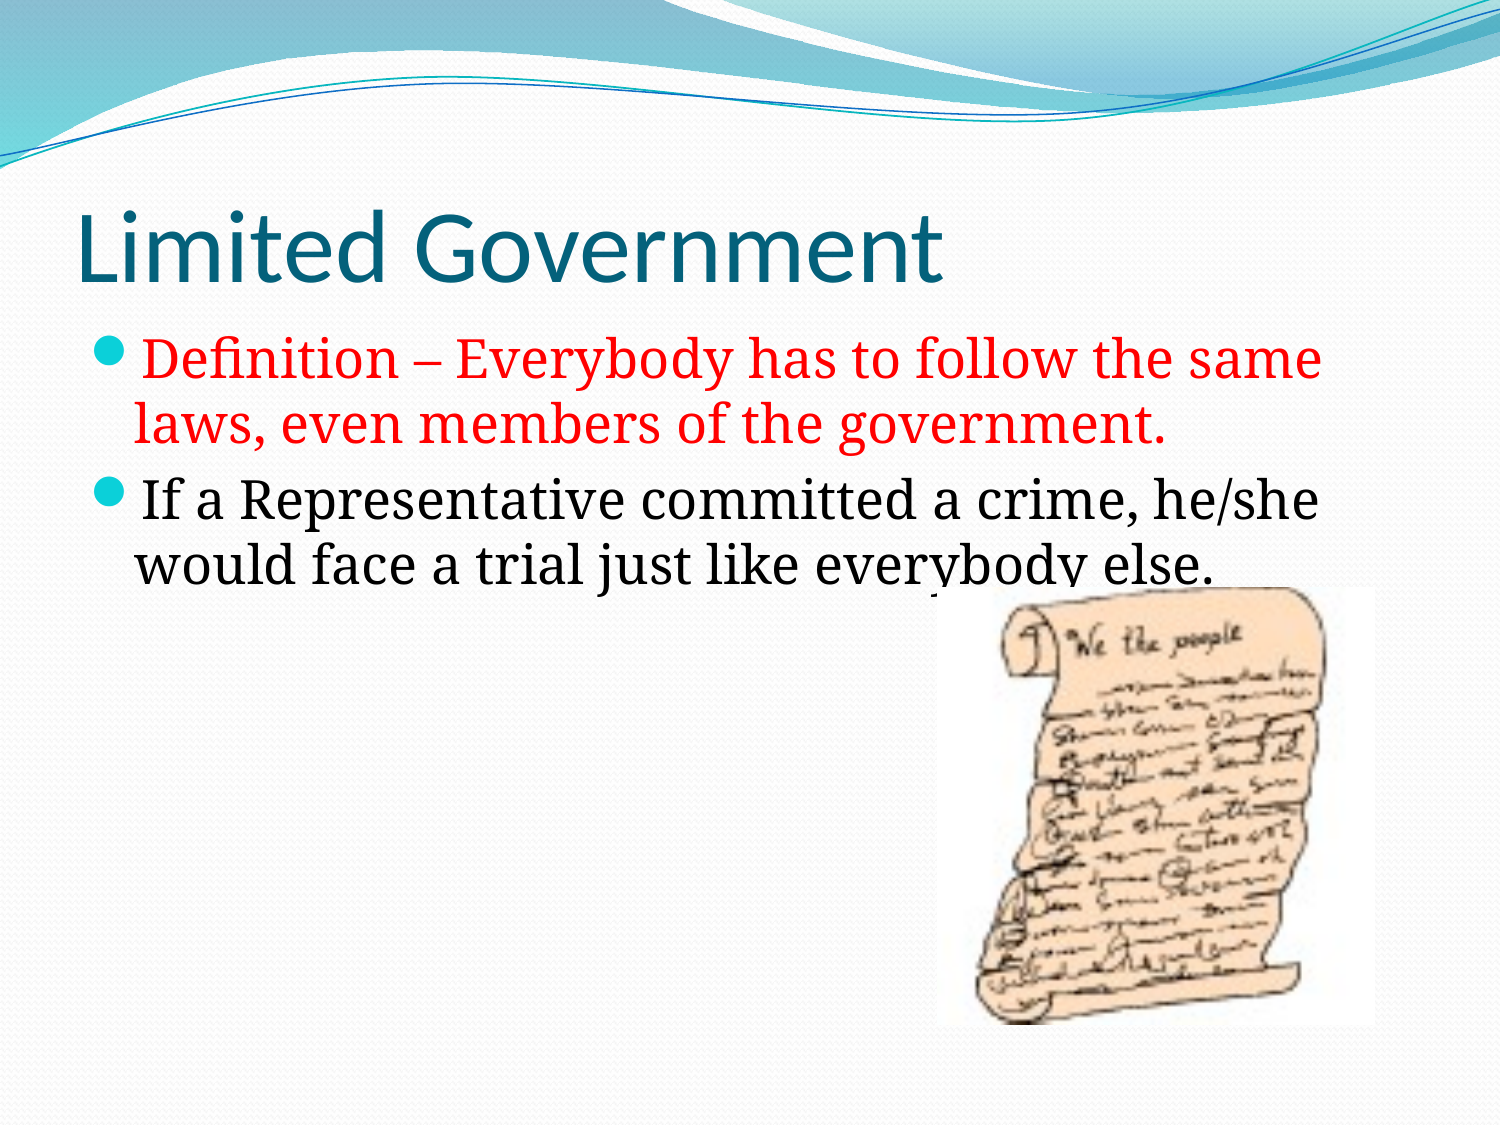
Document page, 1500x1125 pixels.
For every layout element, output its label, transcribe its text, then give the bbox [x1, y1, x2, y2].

list Definition – Everybody has to follow the same laws, even members of the government. If a Representative committed a crime, he/she would face a trial just like everybody else. [75, 317, 1425, 1038]
title Limited Government [75, 115, 1425, 303]
picture [937, 587, 1376, 1026]
